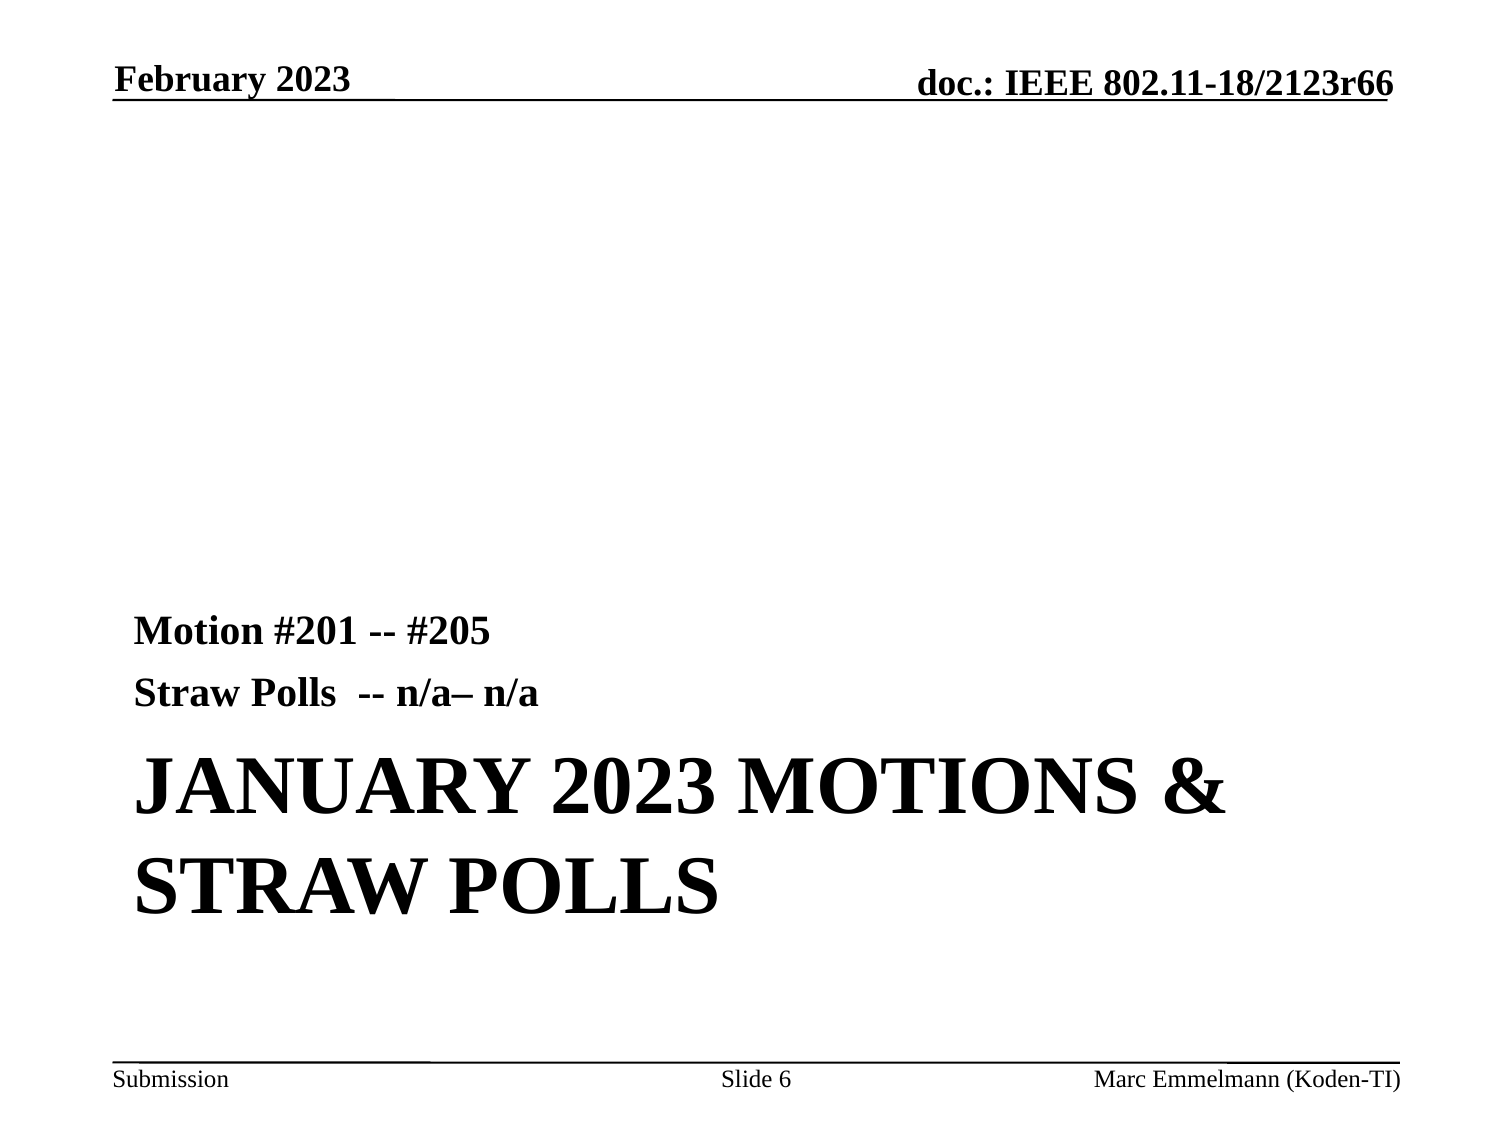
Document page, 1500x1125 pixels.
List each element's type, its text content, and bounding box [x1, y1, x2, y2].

slide_number Slide 6 [712, 1061, 800, 1123]
title January 2023 Motions & Straw Polls [118, 724, 1394, 947]
list Motion #201 -- #205 Straw Polls -- n/a– n/a [118, 476, 1394, 724]
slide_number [114, 54, 423, 100]
footer Marc Emmelmann (Koden-TI) [878, 1061, 1402, 1093]
